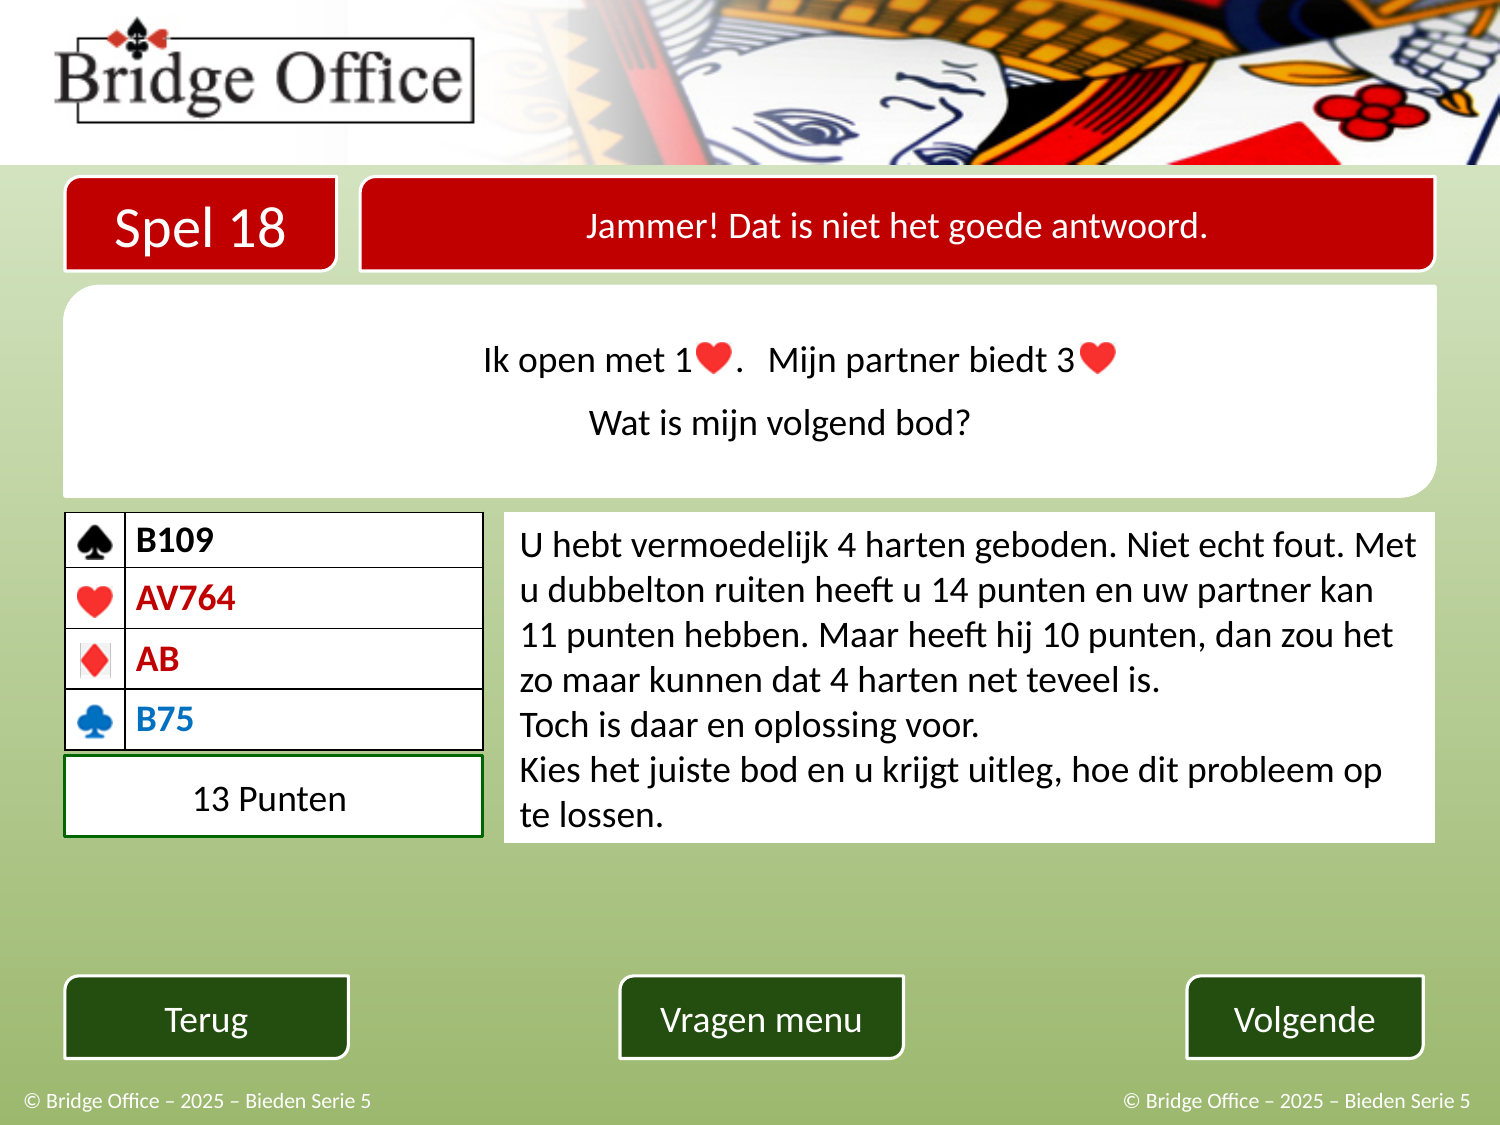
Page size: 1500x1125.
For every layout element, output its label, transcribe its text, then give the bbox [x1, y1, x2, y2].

picture [1079, 342, 1137, 374]
table_cell [66, 568, 124, 628]
picture [77, 643, 114, 679]
text_box Spel 18 [63, 178, 339, 273]
picture [696, 342, 766, 374]
picture [77, 703, 114, 740]
table_header [66, 513, 124, 567]
table_header B109 [126, 513, 482, 567]
picture [77, 524, 114, 561]
text_box [63, 284, 1437, 498]
text_box Wat is mijn volgend bod? [573, 390, 995, 451]
text_box Mijn partner biedt 3 . [752, 327, 1151, 387]
picture [0, 0, 1500, 166]
text_box © Bridge Office – 2025 – Bieden Serie 5 [8, 1079, 393, 1121]
table_cell B75 [126, 690, 482, 749]
table_cell [66, 629, 124, 688]
text_box Ik open met 1 . [468, 327, 752, 388]
text_box 13 Punten [63, 754, 484, 838]
picture [77, 585, 114, 618]
text_box Vragen menu [618, 974, 906, 1061]
text_box U hebt vermoedelijk 4 harten geboden. Niet echt fout. Met u dubbelton ruiten heeft u 14 punten en uw partner kan 11 punten hebben. Maar heeft hij 10 punten, dan zou het zo maar kunnen dat 4 harten net teveel is. Toch is daar en oplossing voor. Kies het juiste bod en u krijgt uitleg, hoe dit probleem op te lossen. [504, 512, 1435, 843]
text_box © Bridge Office – 2025 – Bieden Serie 5 [1107, 1079, 1500, 1121]
text_box Jammer! Dat is niet het goede antwoord. [358, 178, 1437, 273]
table_cell AB [126, 629, 482, 688]
table_cell [66, 690, 124, 749]
table_cell AV764 [126, 568, 482, 628]
text_box Volgende [1185, 974, 1425, 1061]
text_box Terug [63, 974, 350, 1061]
